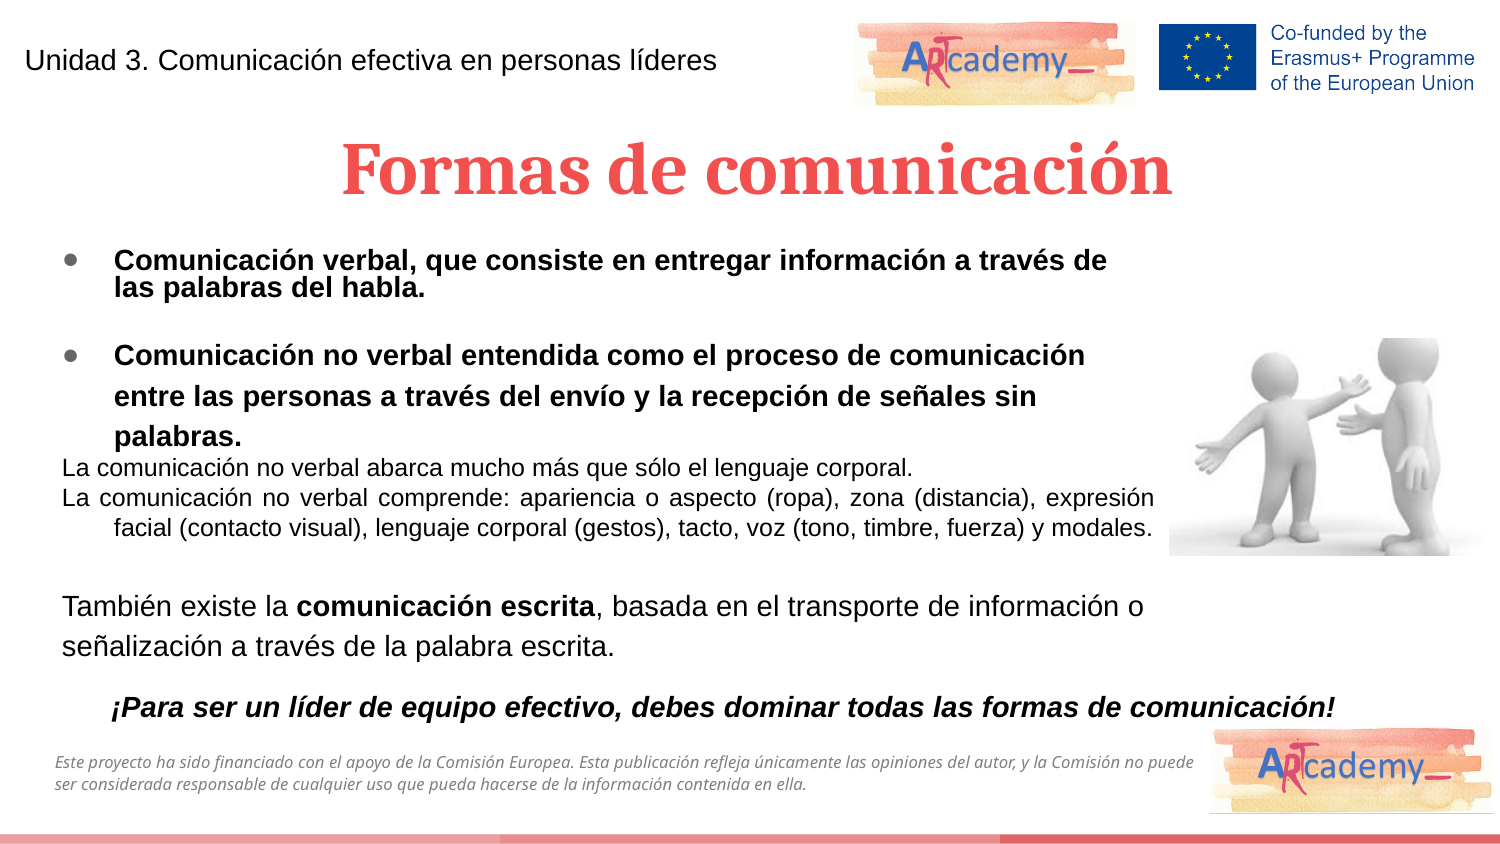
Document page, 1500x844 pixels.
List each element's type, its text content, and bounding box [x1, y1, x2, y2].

text_box ¡Para ser un líder de equipo efectivo, debes dominar todas las formas de comunicación! [96, 687, 1363, 730]
picture [1169, 338, 1500, 556]
picture [1158, 24, 1474, 94]
text_box Este proyecto ha sido financiado con el apoyo de la Comisión Europea. Esta publicación refleja únicamente las opiniones del autor, y la Comisión no puede ser considerada responsable de cualquier uso que pueda hacerse de la información contenida en ella. [39, 742, 1205, 811]
list Comunicación verbal, que consiste en entregar información a través de las palabras del habla. Comunicación no verbal entendida como el proceso de comunicación entre las personas a través del envío y la recepción de señales sin palabras. La comunicación no verbal abarca mucho más que sólo el lenguaje corporal. La comunicación no verbal comprende: apariencia o aspecto (ropa), zona (distancia), expresión facial (contacto visual), lenguaje corporal (gestos), tacto, voz (tono, timbre, fuerza) y modales. También existe la comunicación escrita, basada en el transporte de información o señalización a través de la palabra escrita. [23, 197, 1173, 752]
picture [1210, 709, 1493, 844]
text_box Unidad 3. Comunicación efectiva en personas líderes [9, 33, 849, 84]
title Formas de comunicación [164, 129, 1336, 225]
picture [854, 2, 1137, 138]
